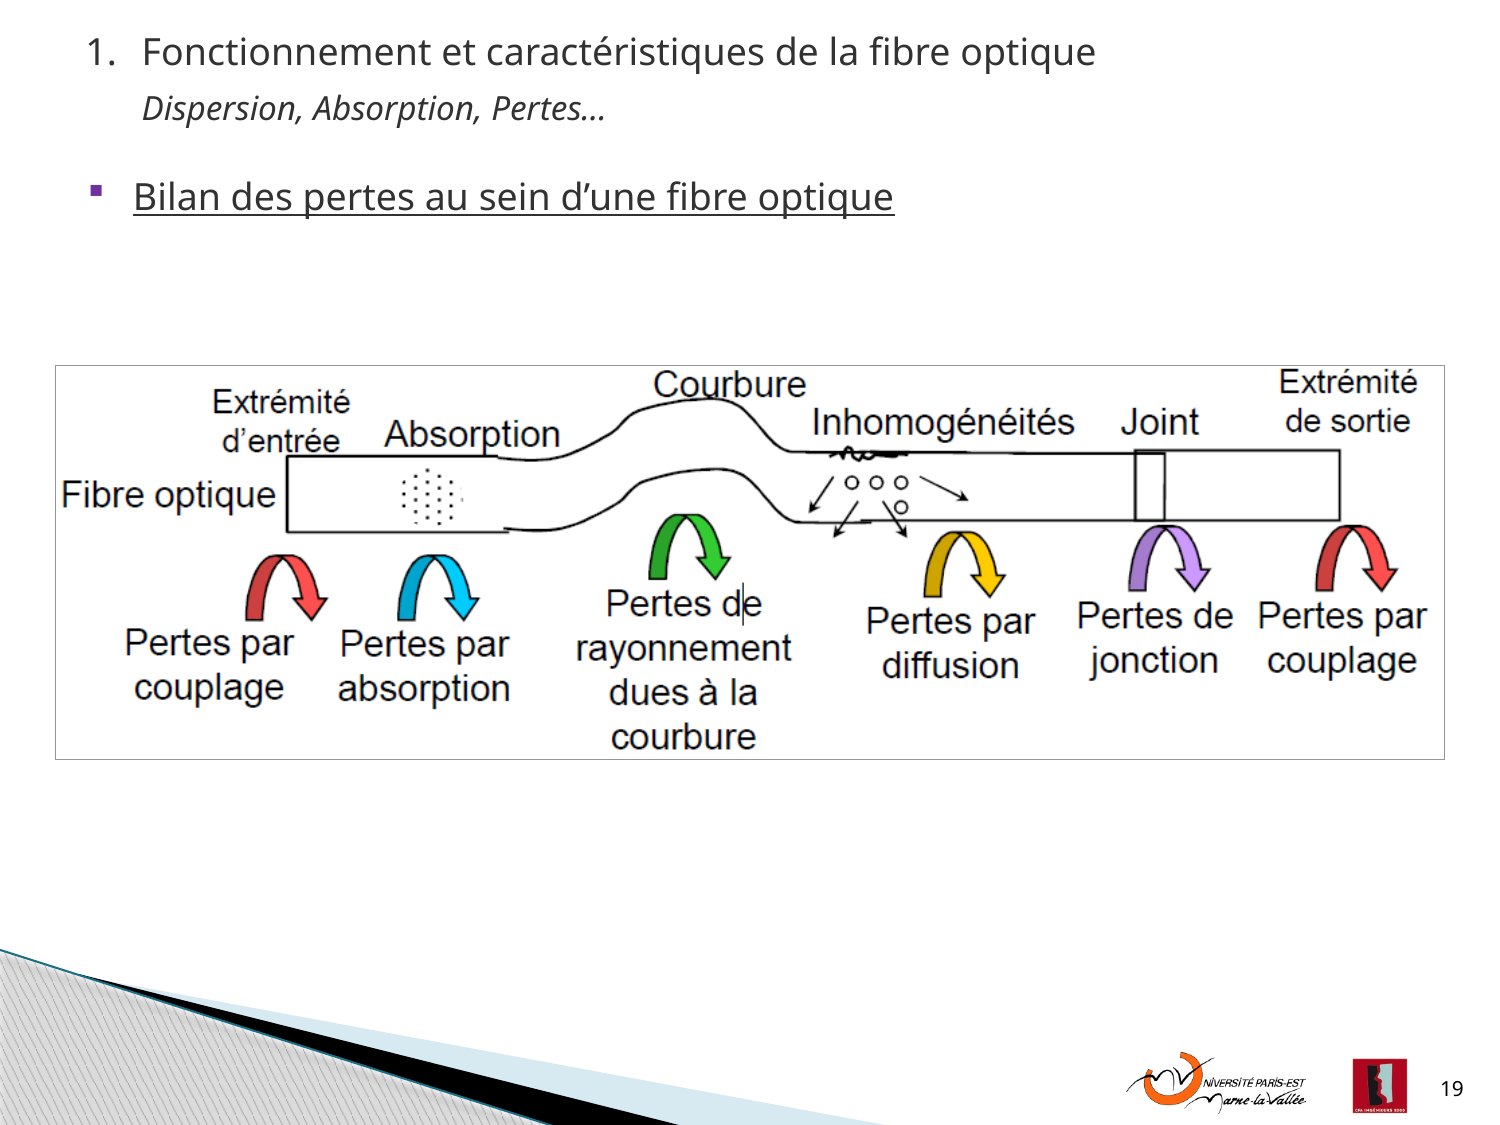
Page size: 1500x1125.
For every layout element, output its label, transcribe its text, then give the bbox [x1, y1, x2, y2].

text_box Bilan des pertes au sein d’une fibre optique [72, 769, 1442, 1021]
picture [55, 365, 1445, 760]
text_box Fonctionnement et caractéristiques de la fibre optique Dispersion, Absorption, Pertes… [70, 11, 1425, 137]
picture [1351, 1057, 1408, 1114]
text_box Bilan des pertes au sein d’une fibre optique [72, 160, 1442, 365]
slide_number 19 [1418, 1051, 1479, 1112]
picture [1126, 1052, 1306, 1114]
